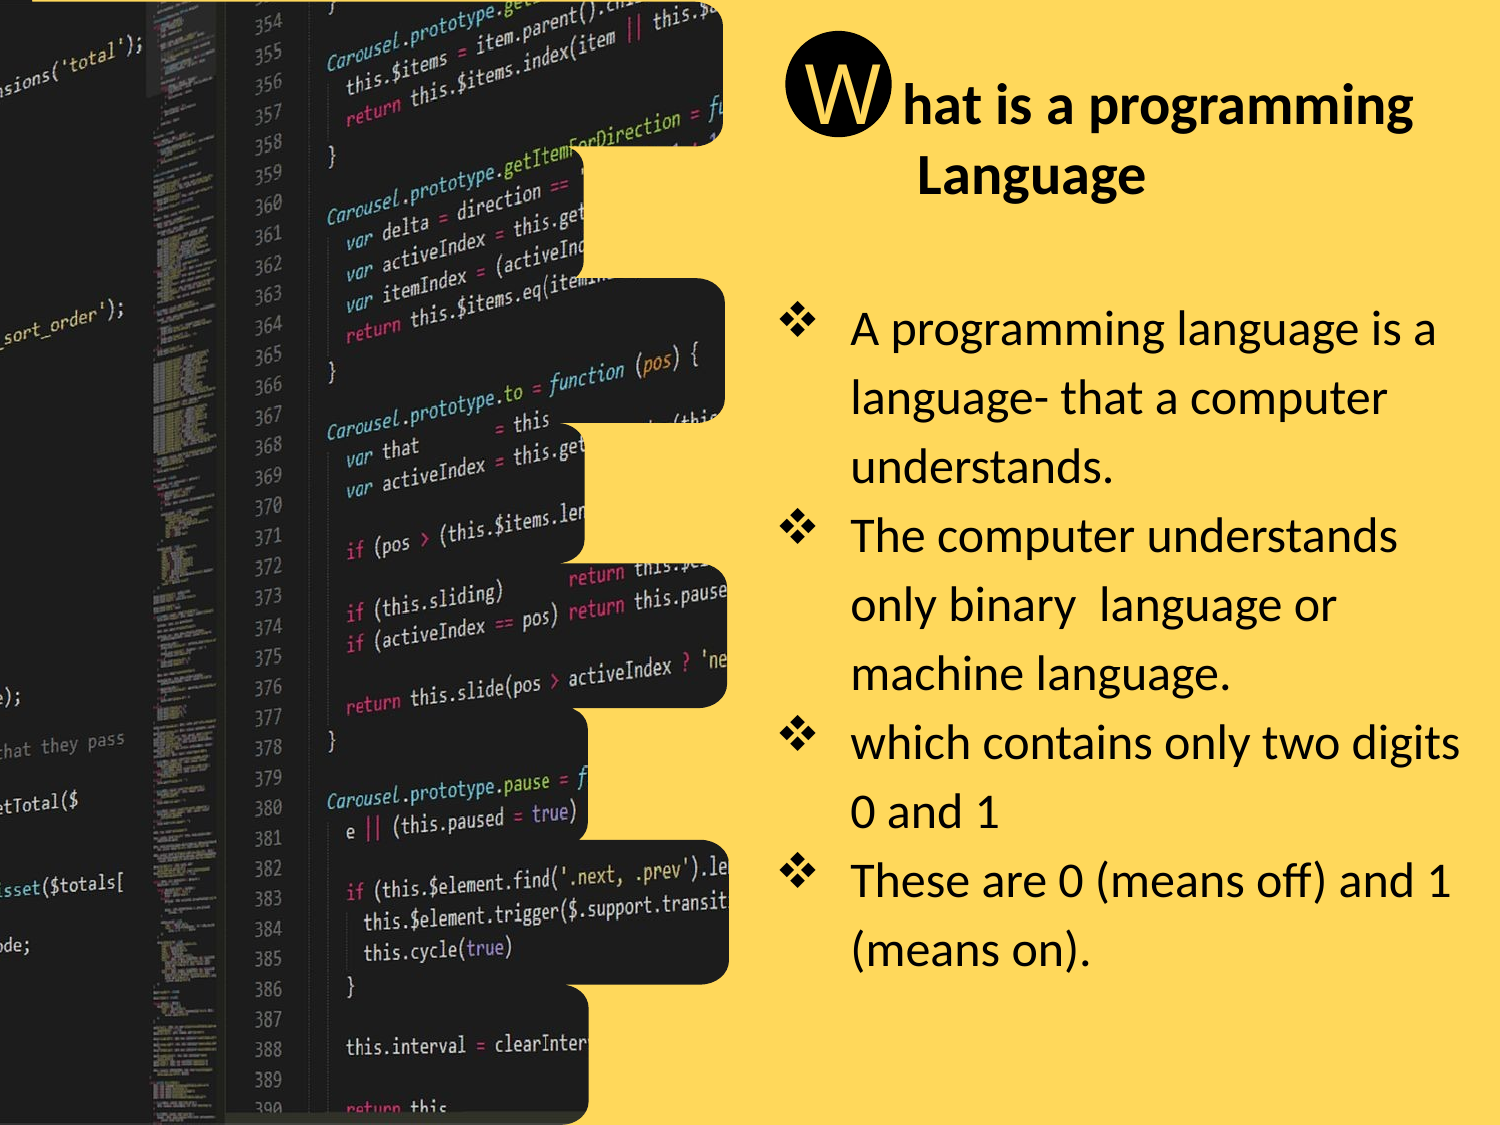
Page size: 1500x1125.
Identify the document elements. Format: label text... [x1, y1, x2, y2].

text_box A programming language is a language- that a computer understands. The computer understands only binary language or machine language. which contains only two digits 0 and 1 These are 0 (means off) and 1 (means on). [760, 278, 1500, 984]
text_box [783, 57, 790, 111]
text_box hat is a programming Language [887, 58, 1500, 214]
text_box [0, 0, 732, 1125]
text_box [817, 28, 860, 33]
text_box W [790, 33, 897, 149]
